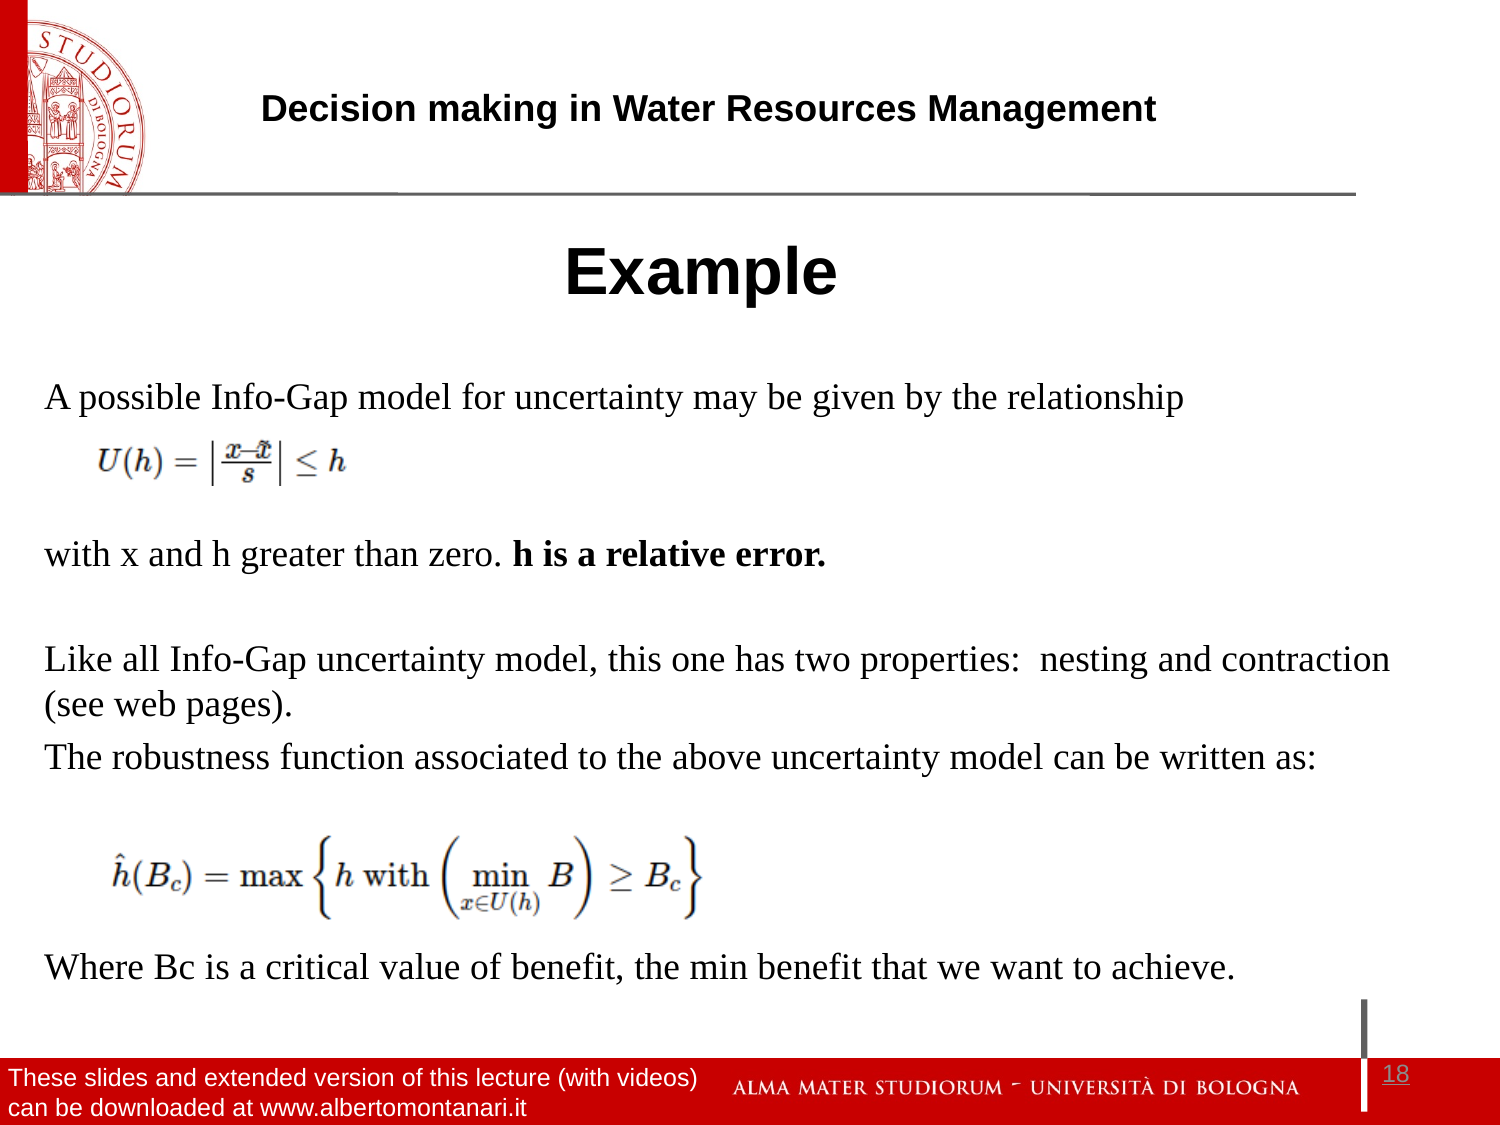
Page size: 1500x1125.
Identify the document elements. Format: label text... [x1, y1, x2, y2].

picture [93, 433, 347, 486]
list A possible Info-Gap model for uncertainty may be given by the relationship with x and h greater than zero. h is a relative error. Like all Info-Gap uncertainty model, this one has two properties: nesting and contraction (see web pages). The robustness function associated to the above uncertainty model can be written as: Where Bc is a critical value of benefit, the min benefit that we want to achieve. [29, 364, 1447, 1047]
picture [0, 1058, 1500, 1125]
picture [28, 16, 151, 192]
slide_number 18 [1074, 1042, 1425, 1103]
text_box Example [105, 220, 1298, 316]
picture [101, 825, 704, 926]
